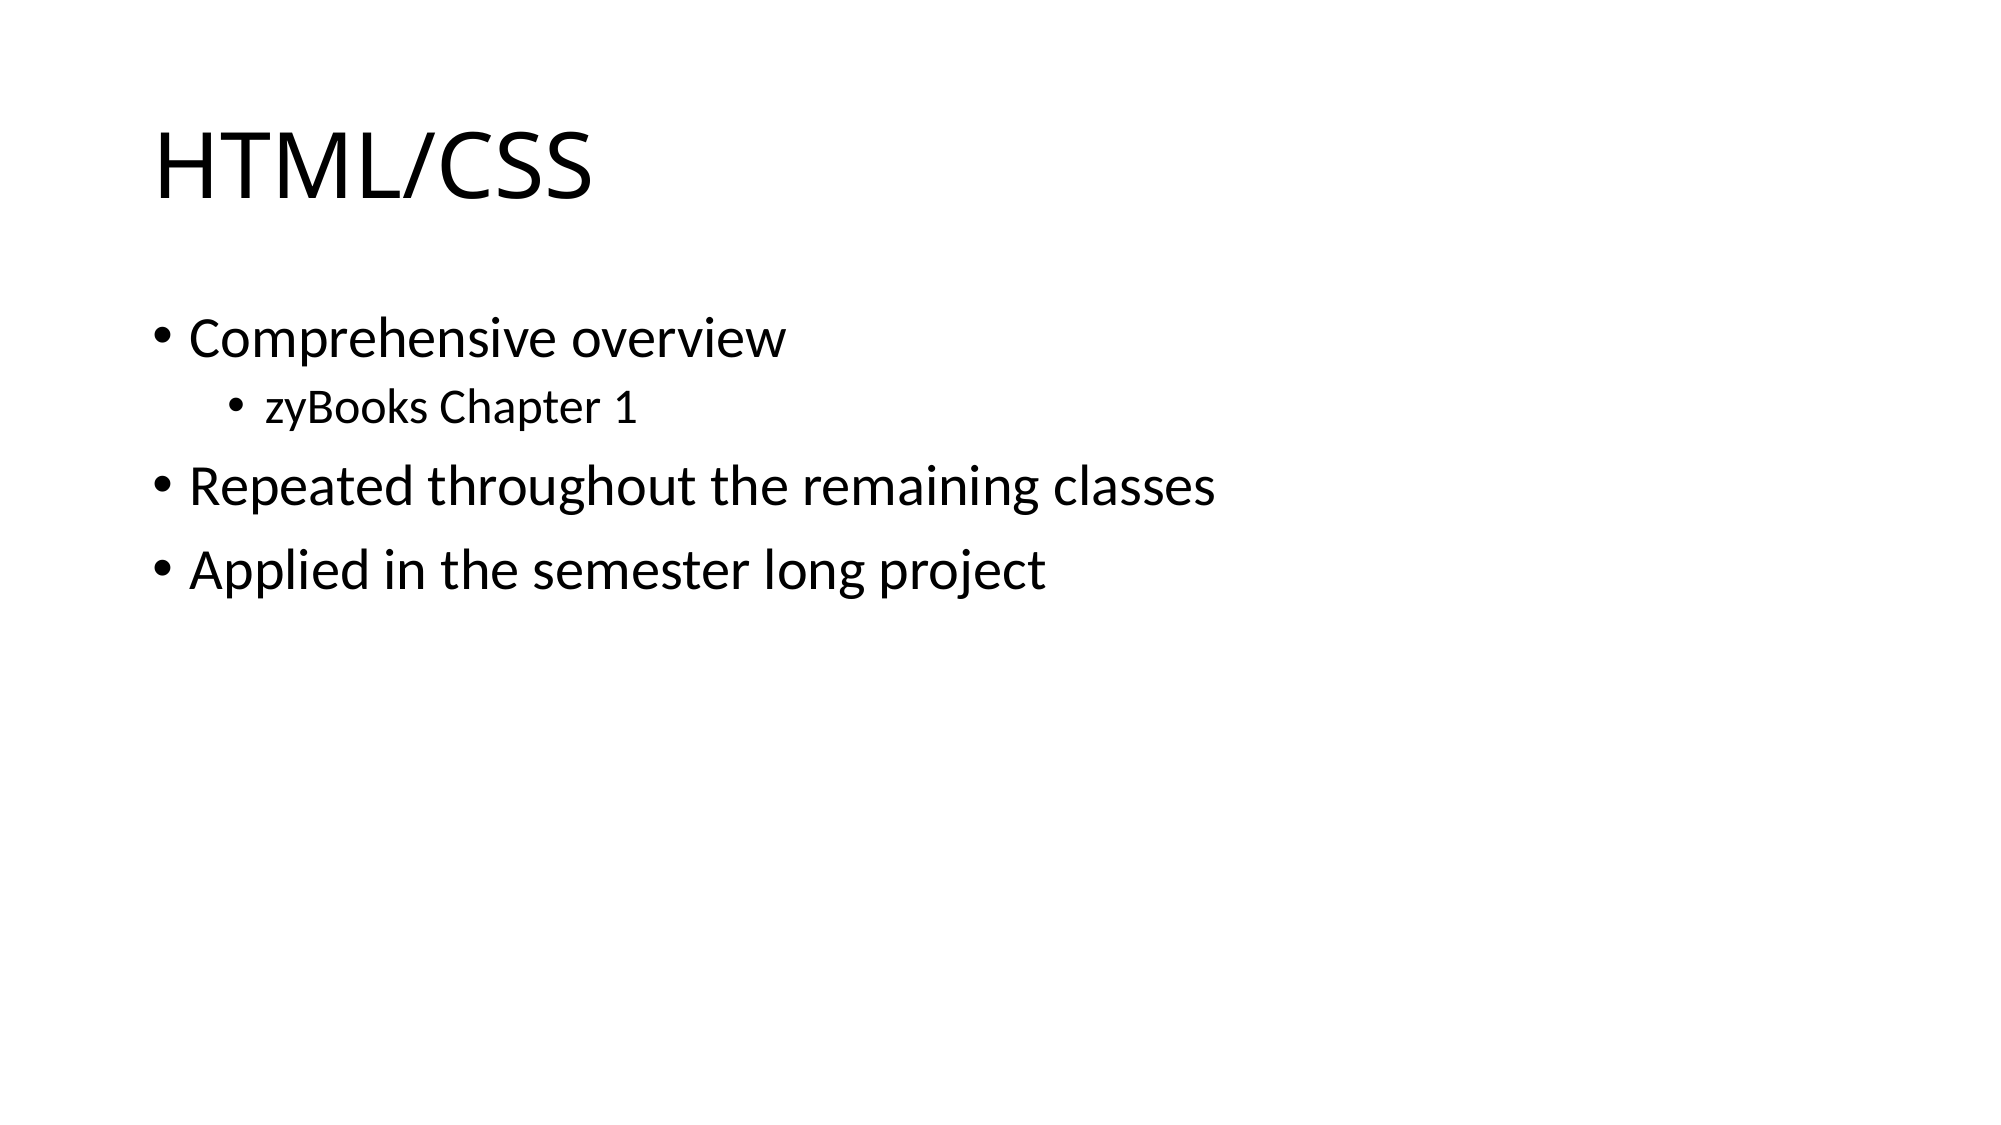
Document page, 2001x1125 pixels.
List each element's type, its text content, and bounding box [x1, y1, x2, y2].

title HTML/CSS [137, 59, 1863, 278]
list Comprehensive overview zyBooks Chapter 1 Repeated throughout the remaining classes Applied in the semester long project [137, 299, 1863, 1014]
